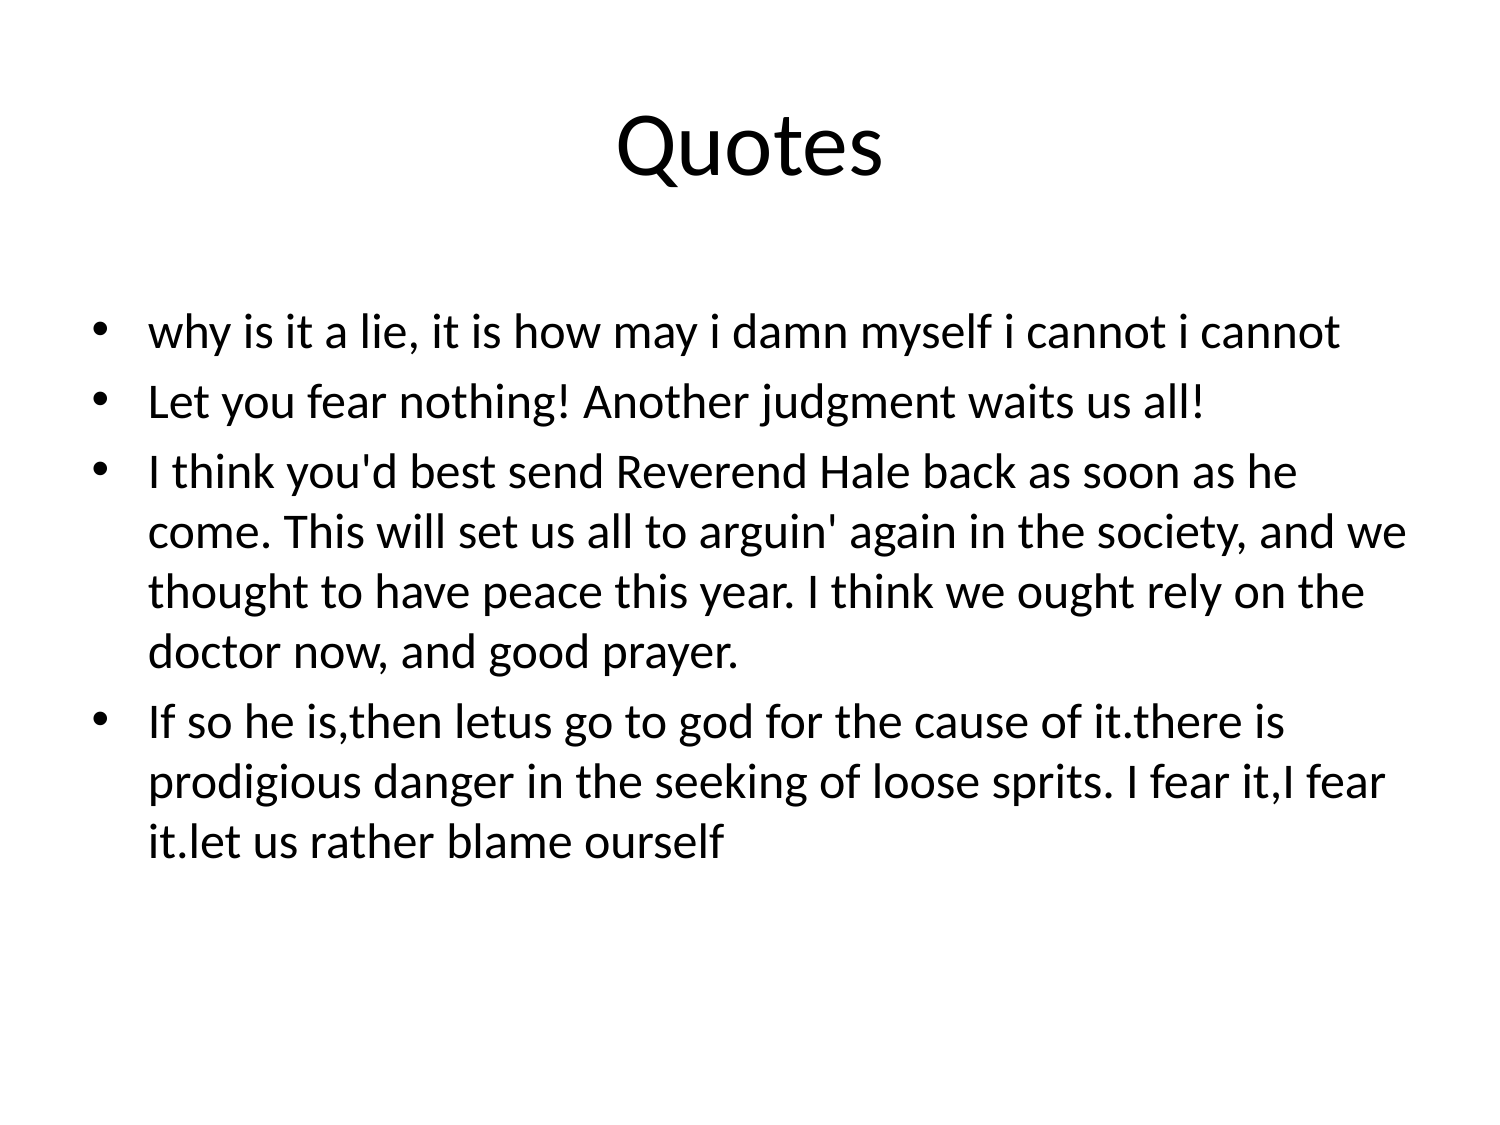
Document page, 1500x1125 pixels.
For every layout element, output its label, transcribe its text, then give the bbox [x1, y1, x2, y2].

list why is it a lie, it is how may i damn myself i cannot i cannot Let you fear nothing! Another judgment waits us all! I think you'd best send Reverend Hale back as soon as he come. This will set us all to arguin' again in the society, and we thought to have peace this year. I think we ought rely on the doctor now, and good prayer. If so he is,then letus go to god for the cause of it.there is prodigious danger in the seeking of loose sprits. I fear it,I fear it.let us rather blame ourself [76, 290, 1427, 1034]
title Quotes [75, 45, 1425, 233]
